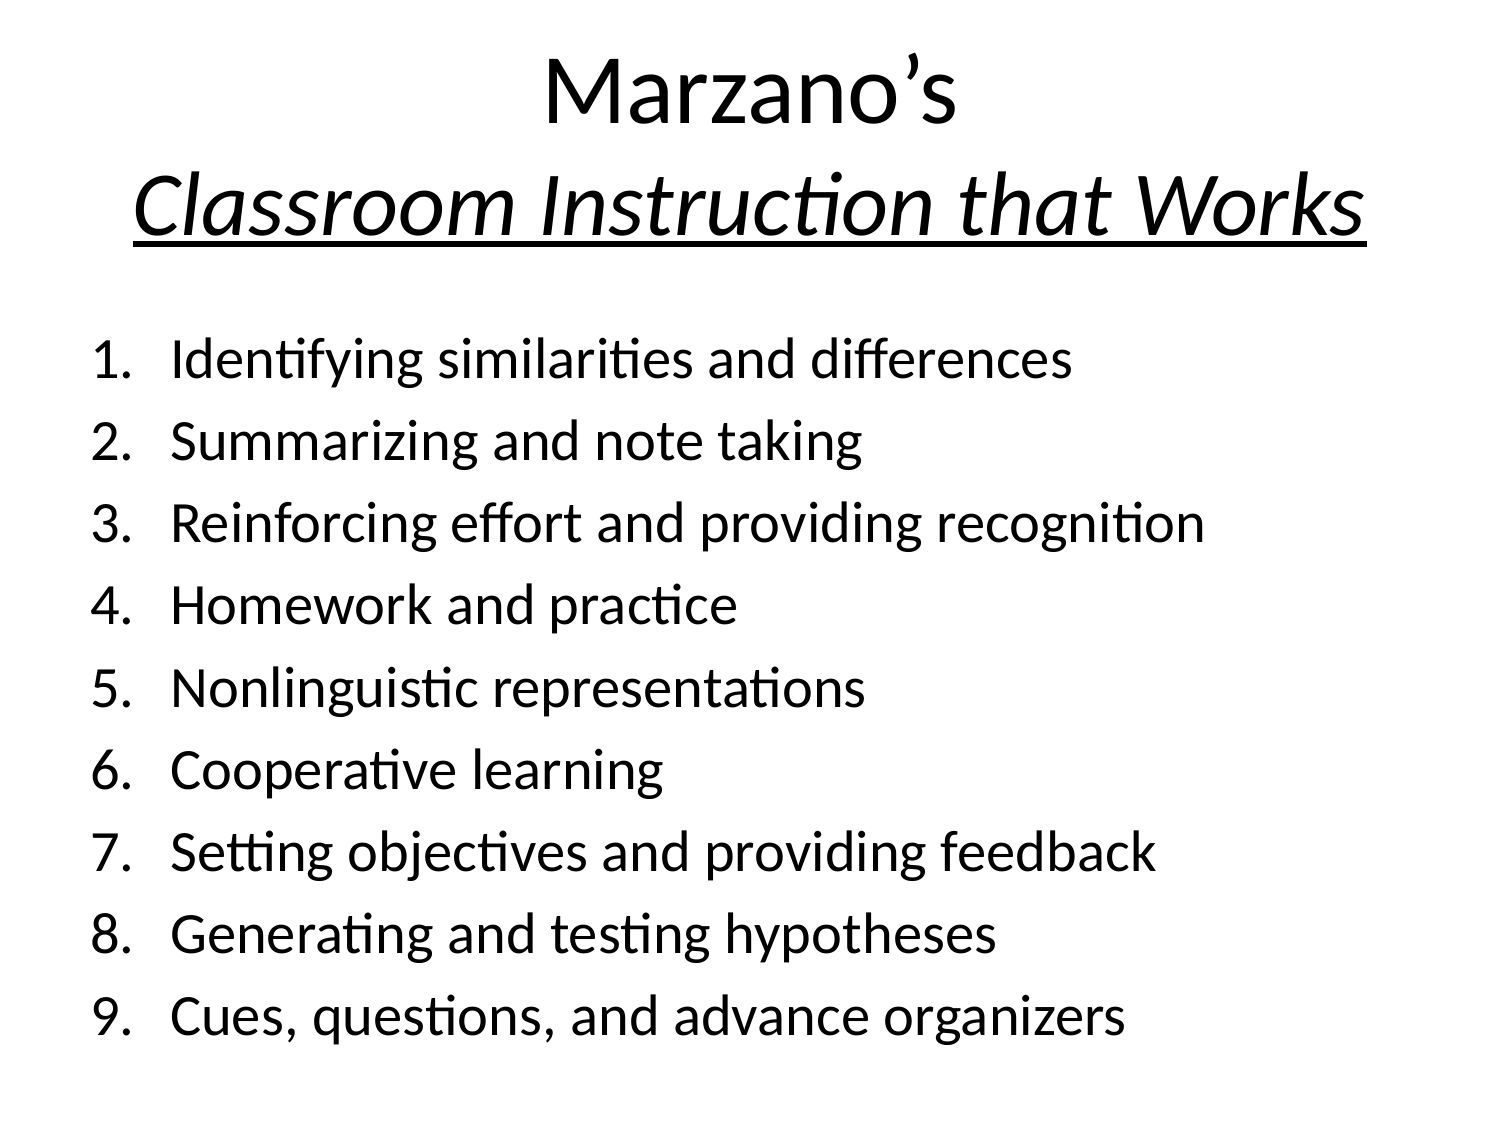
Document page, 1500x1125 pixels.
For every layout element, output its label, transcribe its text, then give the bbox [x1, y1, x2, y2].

title Marzano’s Classroom Instruction that Works [75, 45, 1425, 233]
list Identifying similarities and differences Summarizing and note taking Reinforcing effort and providing recognition Homework and practice Nonlinguistic representations Cooperative learning Setting objectives and providing feedback Generating and testing hypotheses Cues, questions, and advance organizers [75, 312, 1425, 1055]
